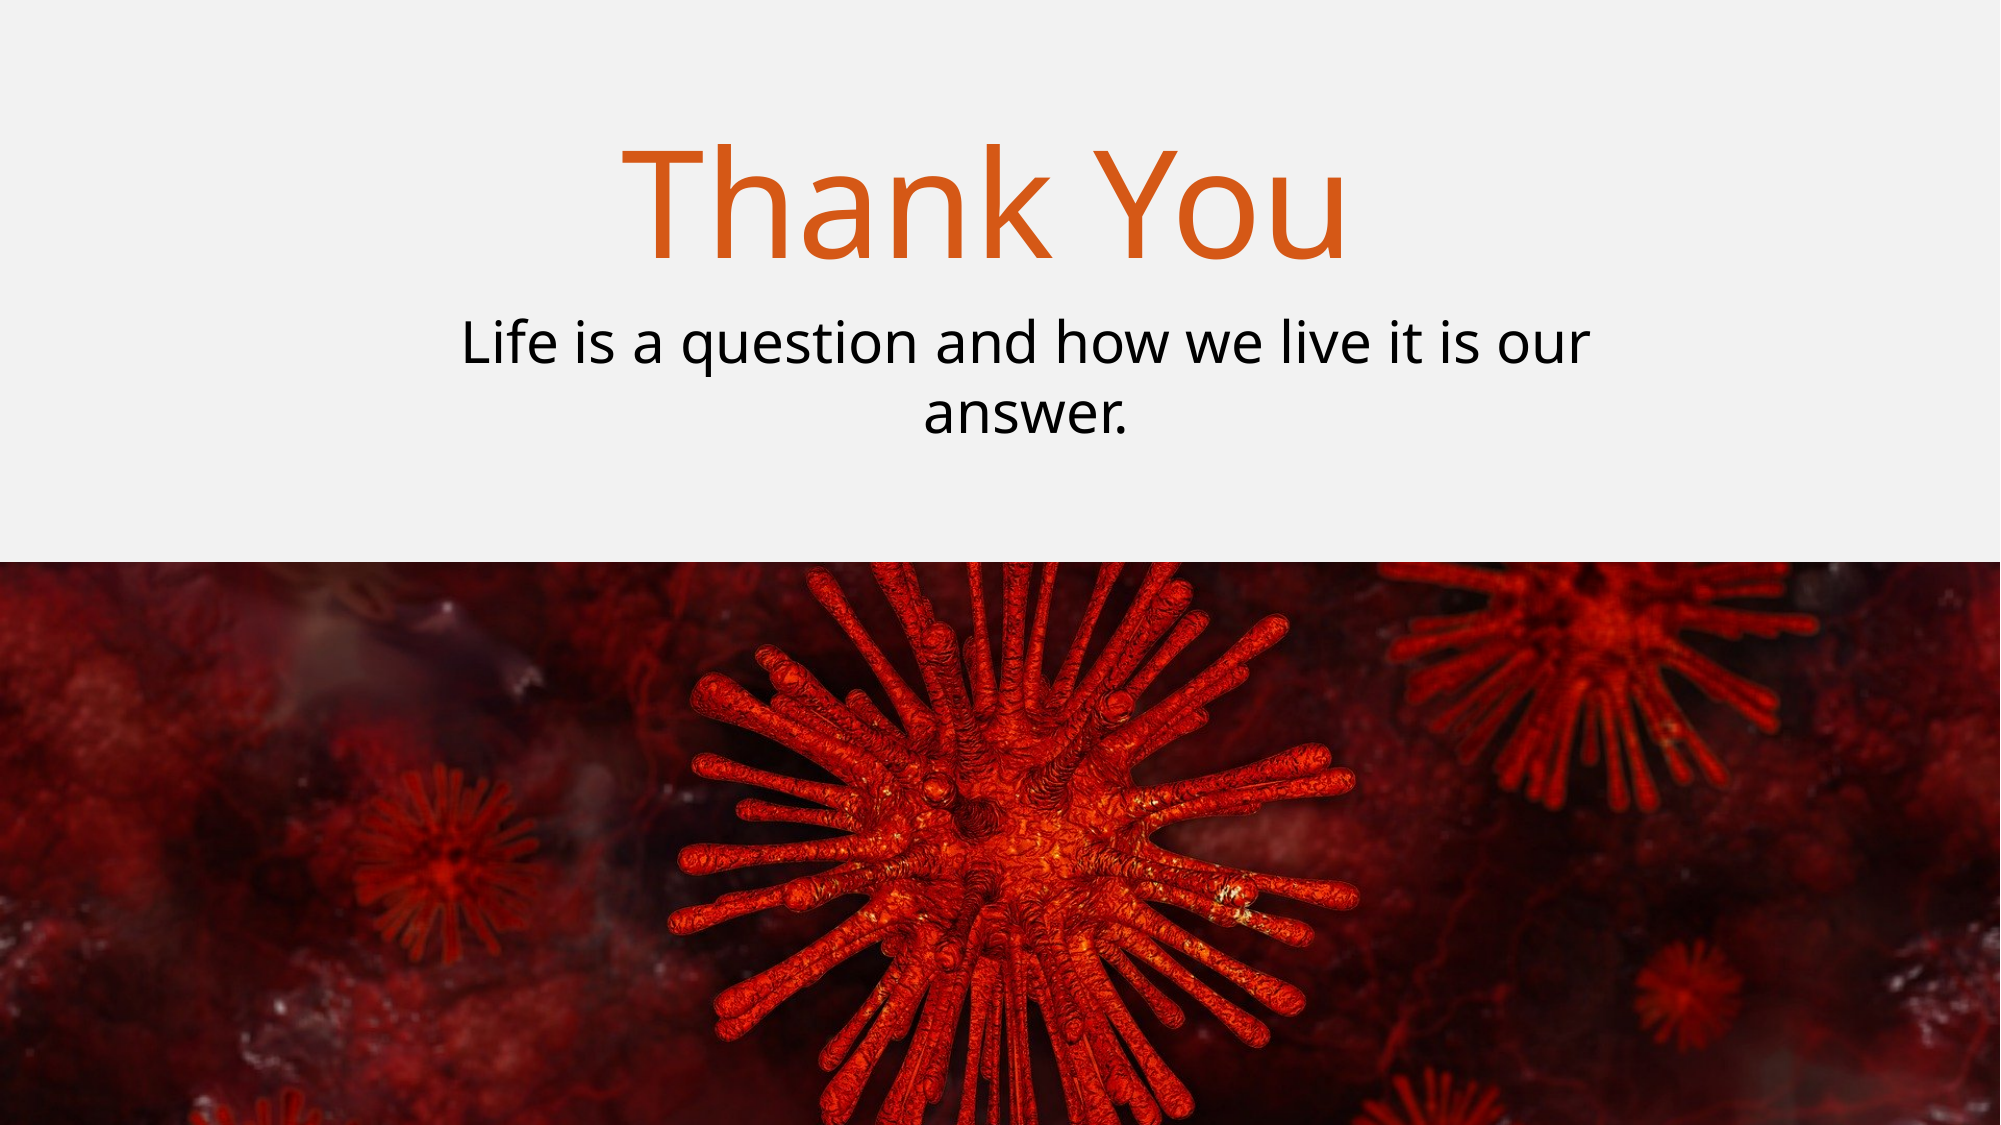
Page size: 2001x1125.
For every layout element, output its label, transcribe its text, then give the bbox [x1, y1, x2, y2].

text_box Thank You [502, 101, 1474, 297]
picture [0, 562, 2000, 1125]
text_box Life is a question and how we live it is our answer. [339, 298, 1714, 453]
